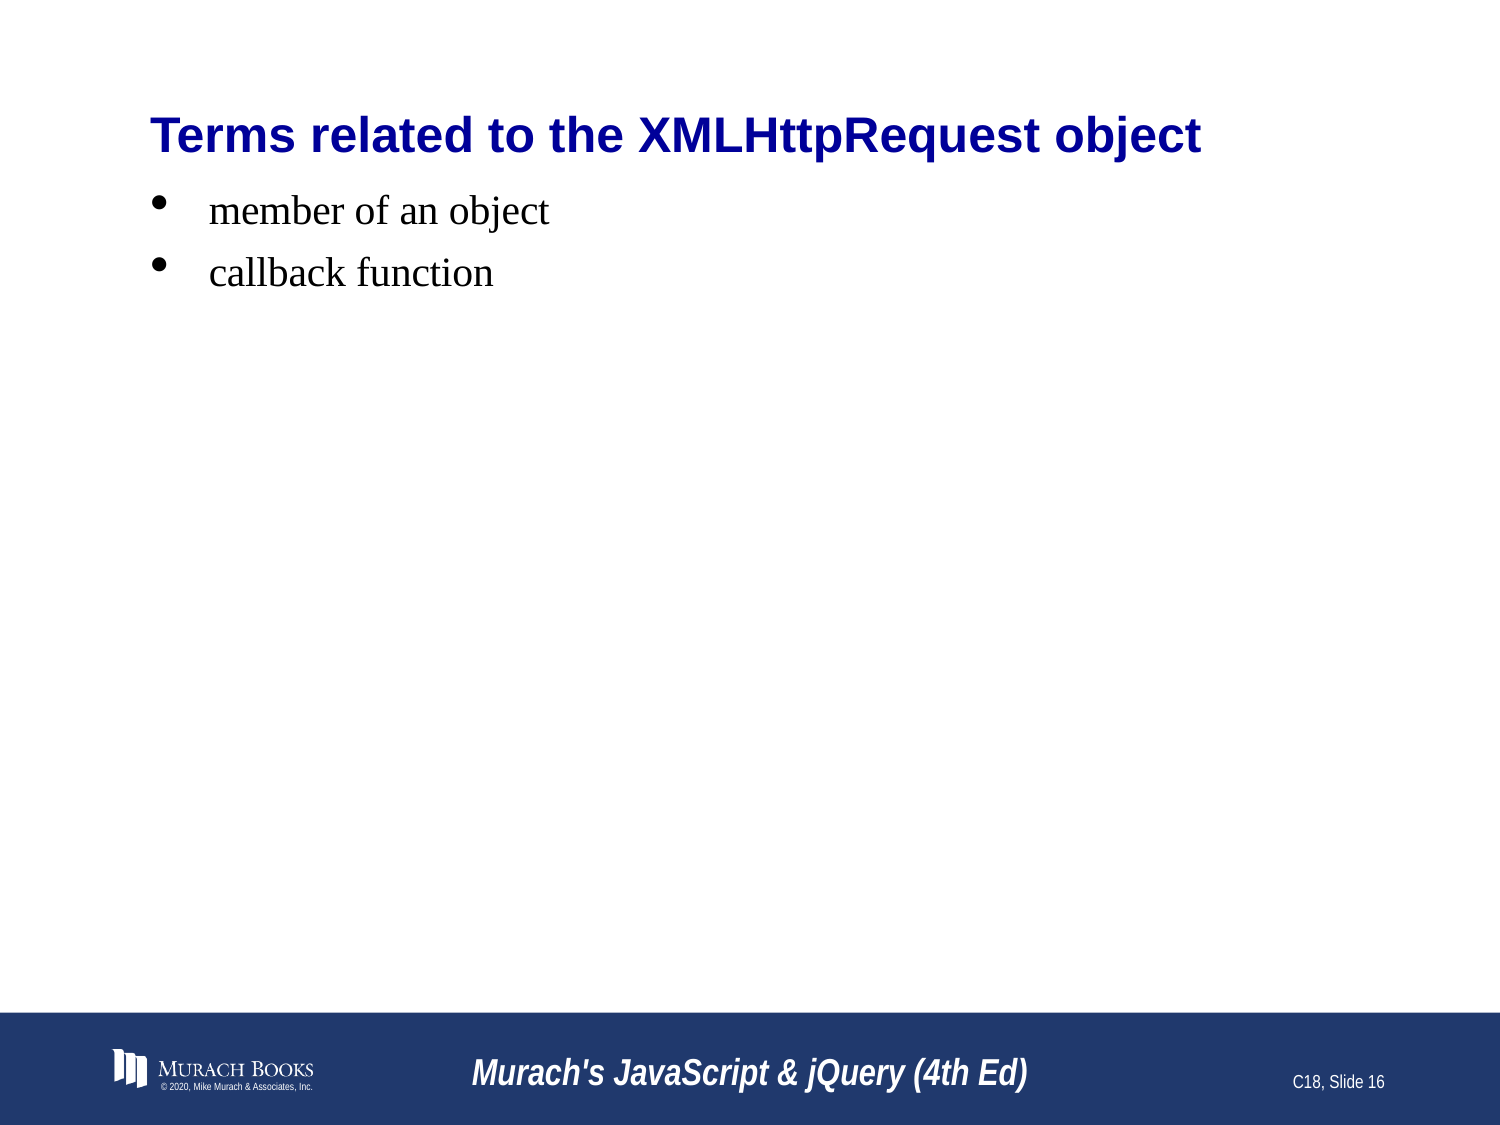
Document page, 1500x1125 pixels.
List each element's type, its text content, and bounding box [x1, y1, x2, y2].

footer © 2020, Mike Murach & Associates, Inc. [12, 1025, 463, 1100]
title Terms related to the XMLHttpRequest object [150, 102, 1350, 164]
slide_number C18, Slide 16 [1087, 1025, 1400, 1100]
slide_number Murach's JavaScript & jQuery (4th Ed) [463, 1025, 1050, 1100]
list member of an object callback function [137, 174, 1350, 975]
